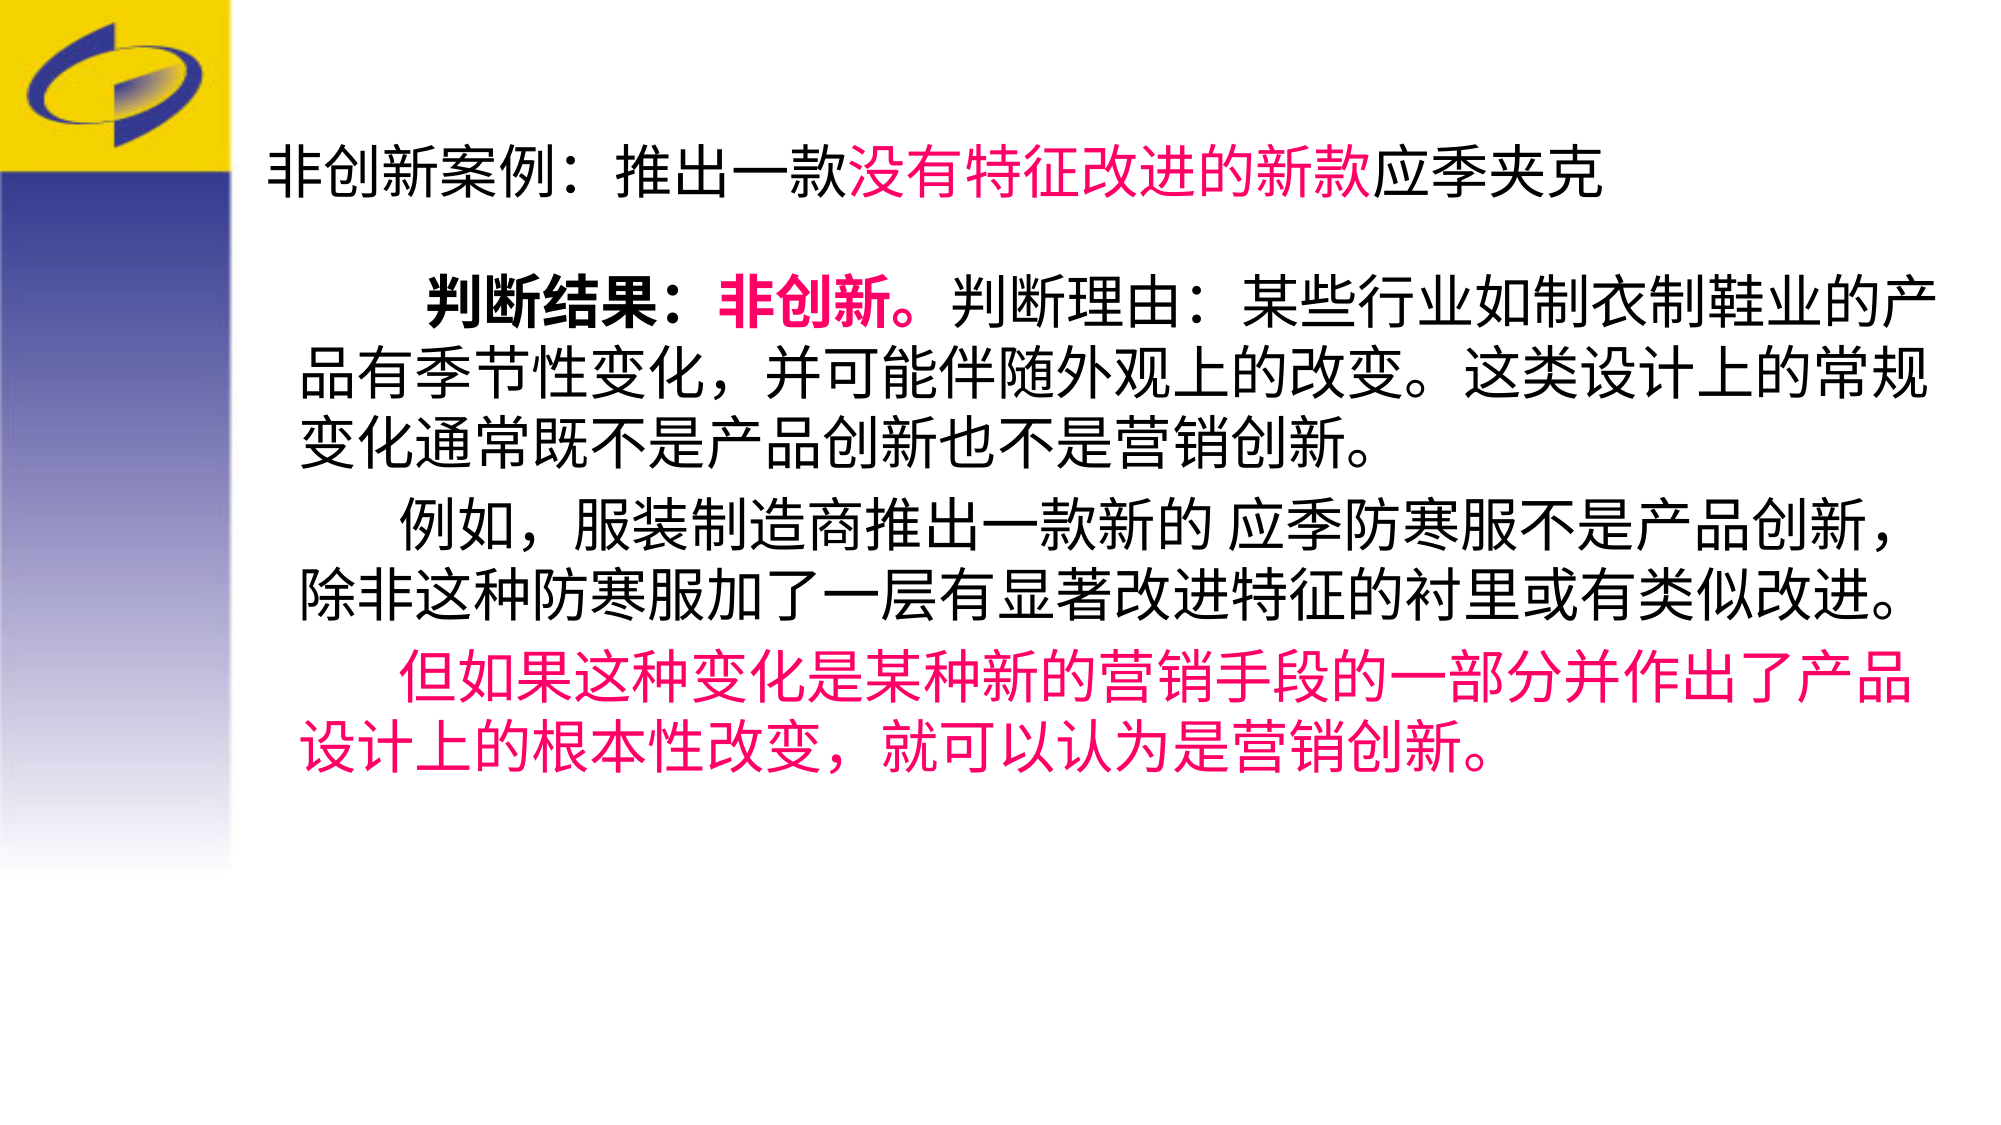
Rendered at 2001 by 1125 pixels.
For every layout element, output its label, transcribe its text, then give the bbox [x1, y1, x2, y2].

picture [0, 0, 2000, 1125]
list 判断结果：非创新。判断理由：某些行业如制衣制鞋业的产品有季节性变化，并可能伴随外观上的改变。这类设计上的常规变化通常既不是产品创新也不是营销创新。 例如，服装制造商推出一款新的 应季防寒服不是产品创新，除非这种防寒服加了一层有显著改进特征的衬里或有类似改进。 但如果这种变化是某种新的营销手段的一部分并作出了产品设计上的根本性改变，就可以认为是营销创新。 [227, 248, 1961, 979]
title 非创新案例：推出一款没有特征改进的新款应季夹克 [250, 91, 1867, 248]
